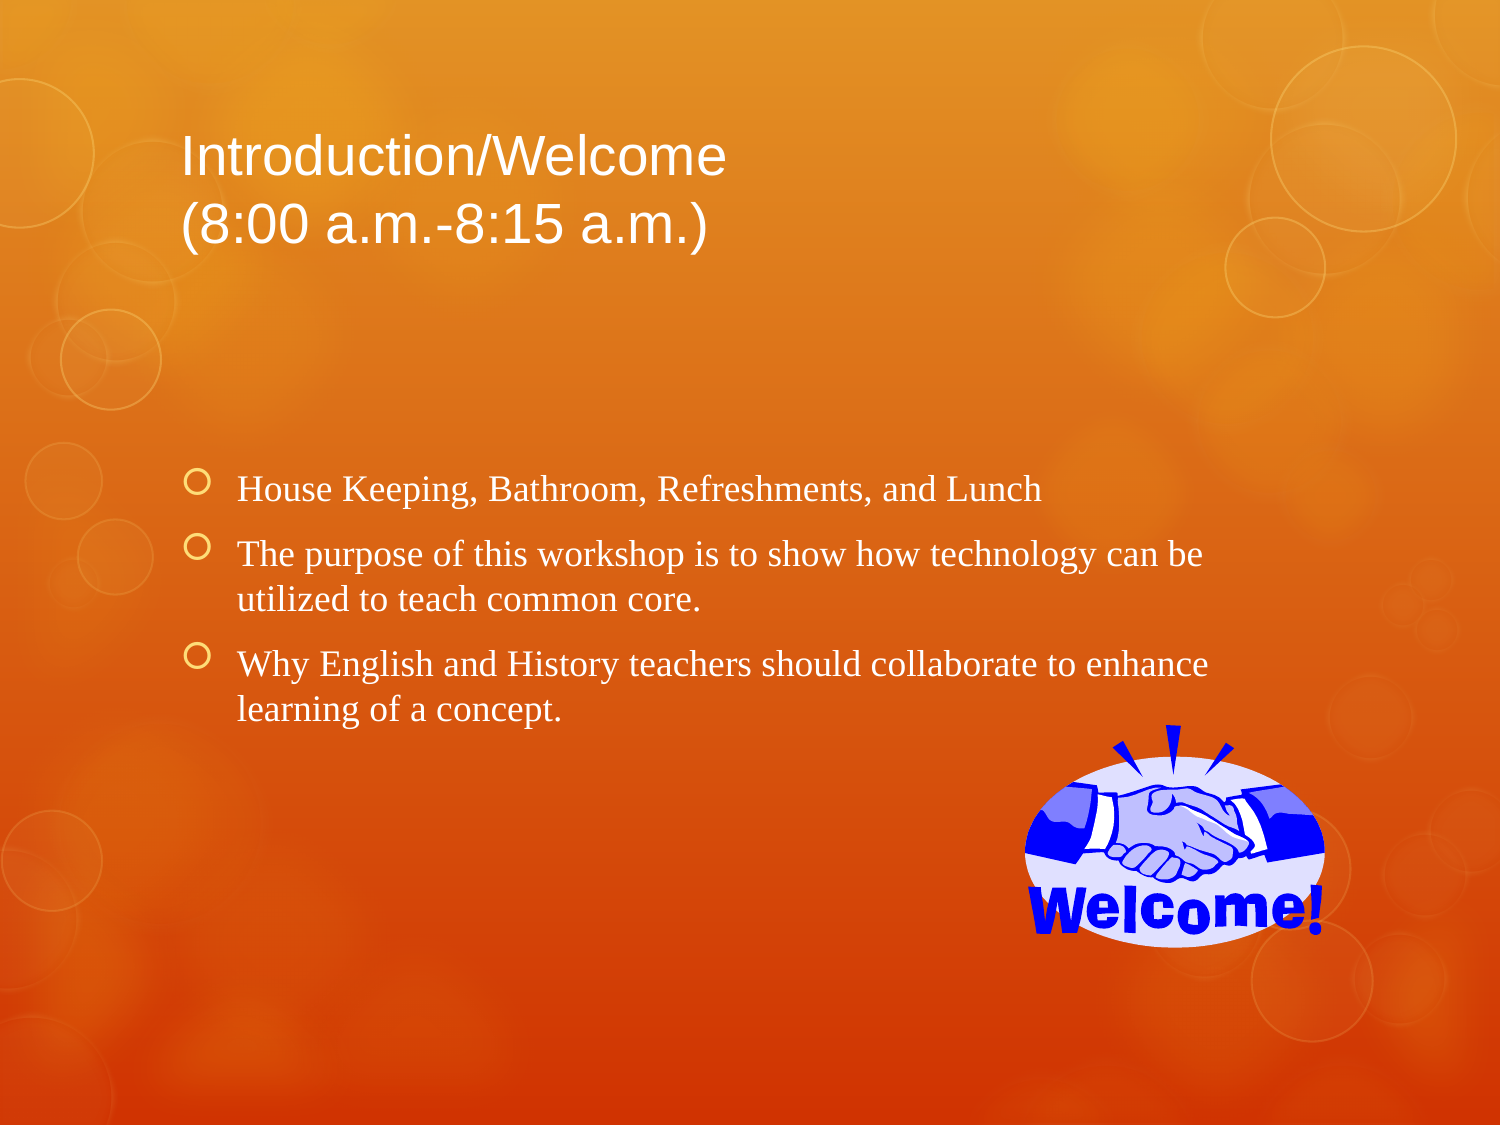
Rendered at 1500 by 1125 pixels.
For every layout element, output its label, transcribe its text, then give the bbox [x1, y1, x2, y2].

picture [1024, 724, 1326, 949]
title Introduction/Welcome (8:00 a.m.-8:15 a.m.) [165, 110, 1335, 263]
list House Keeping, Bathroom, Refreshments, and Lunch The purpose of this workshop is to show how technology can be utilized to teach common core. Why English and History teachers should collaborate to enhance learning of a concept. [165, 296, 1335, 962]
